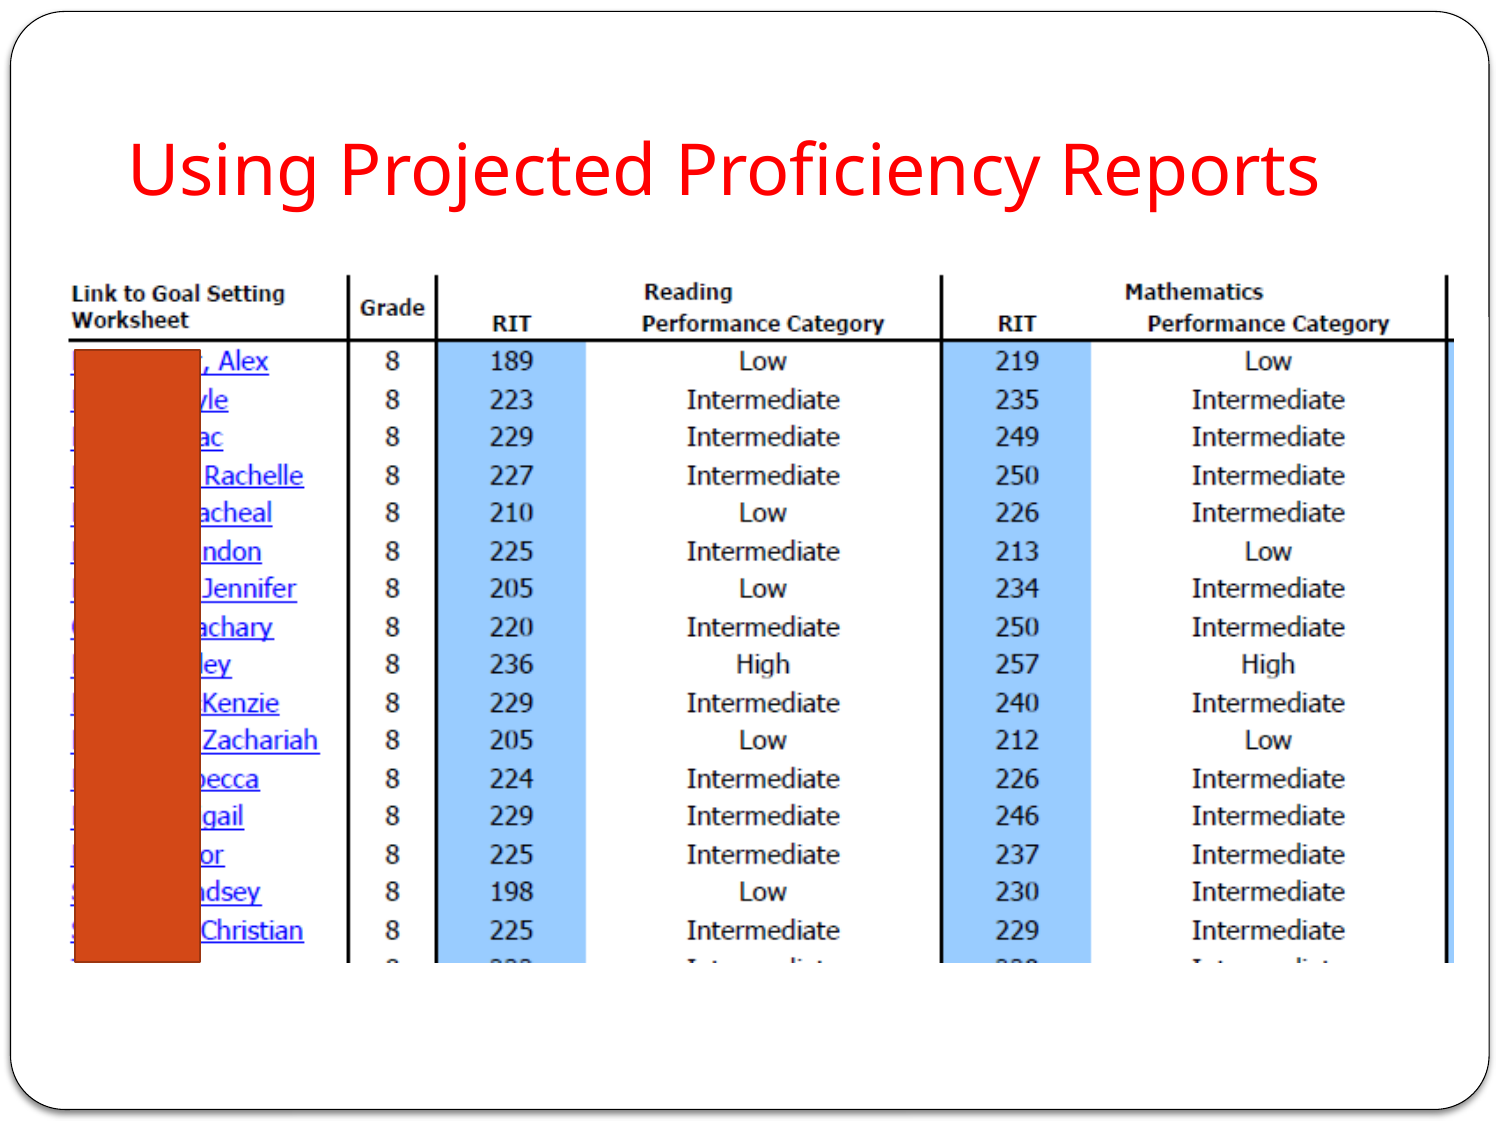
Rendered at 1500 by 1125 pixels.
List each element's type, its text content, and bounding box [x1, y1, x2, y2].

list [46, 249, 1455, 963]
title Using Projected Proficiency Reports [112, 37, 1388, 225]
